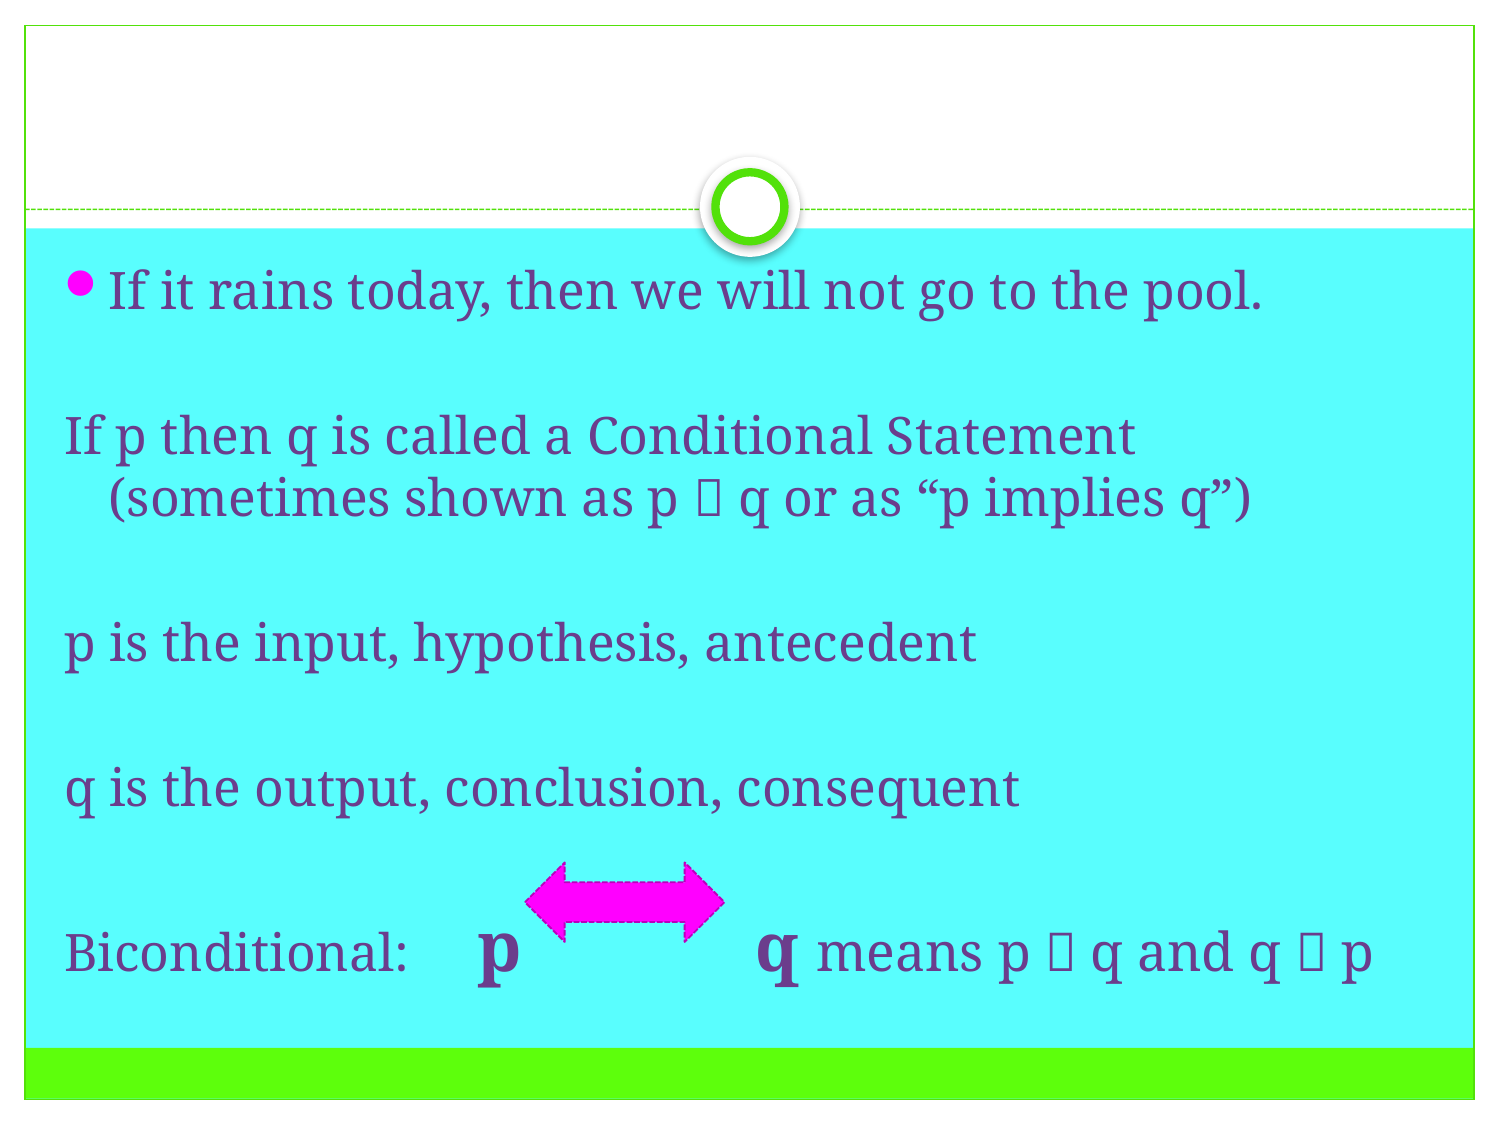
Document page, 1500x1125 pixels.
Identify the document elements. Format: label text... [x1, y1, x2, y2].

list If it rains today, then we will not go to the pool. If p then q is called a Conditional Statement (sometimes shown as p  q or as “p implies q”) p is the input, hypothesis, antecedent q is the output, conclusion, consequent Biconditional: p q means p  q and q  p [49, 250, 1445, 1001]
text_box [524, 861, 726, 943]
